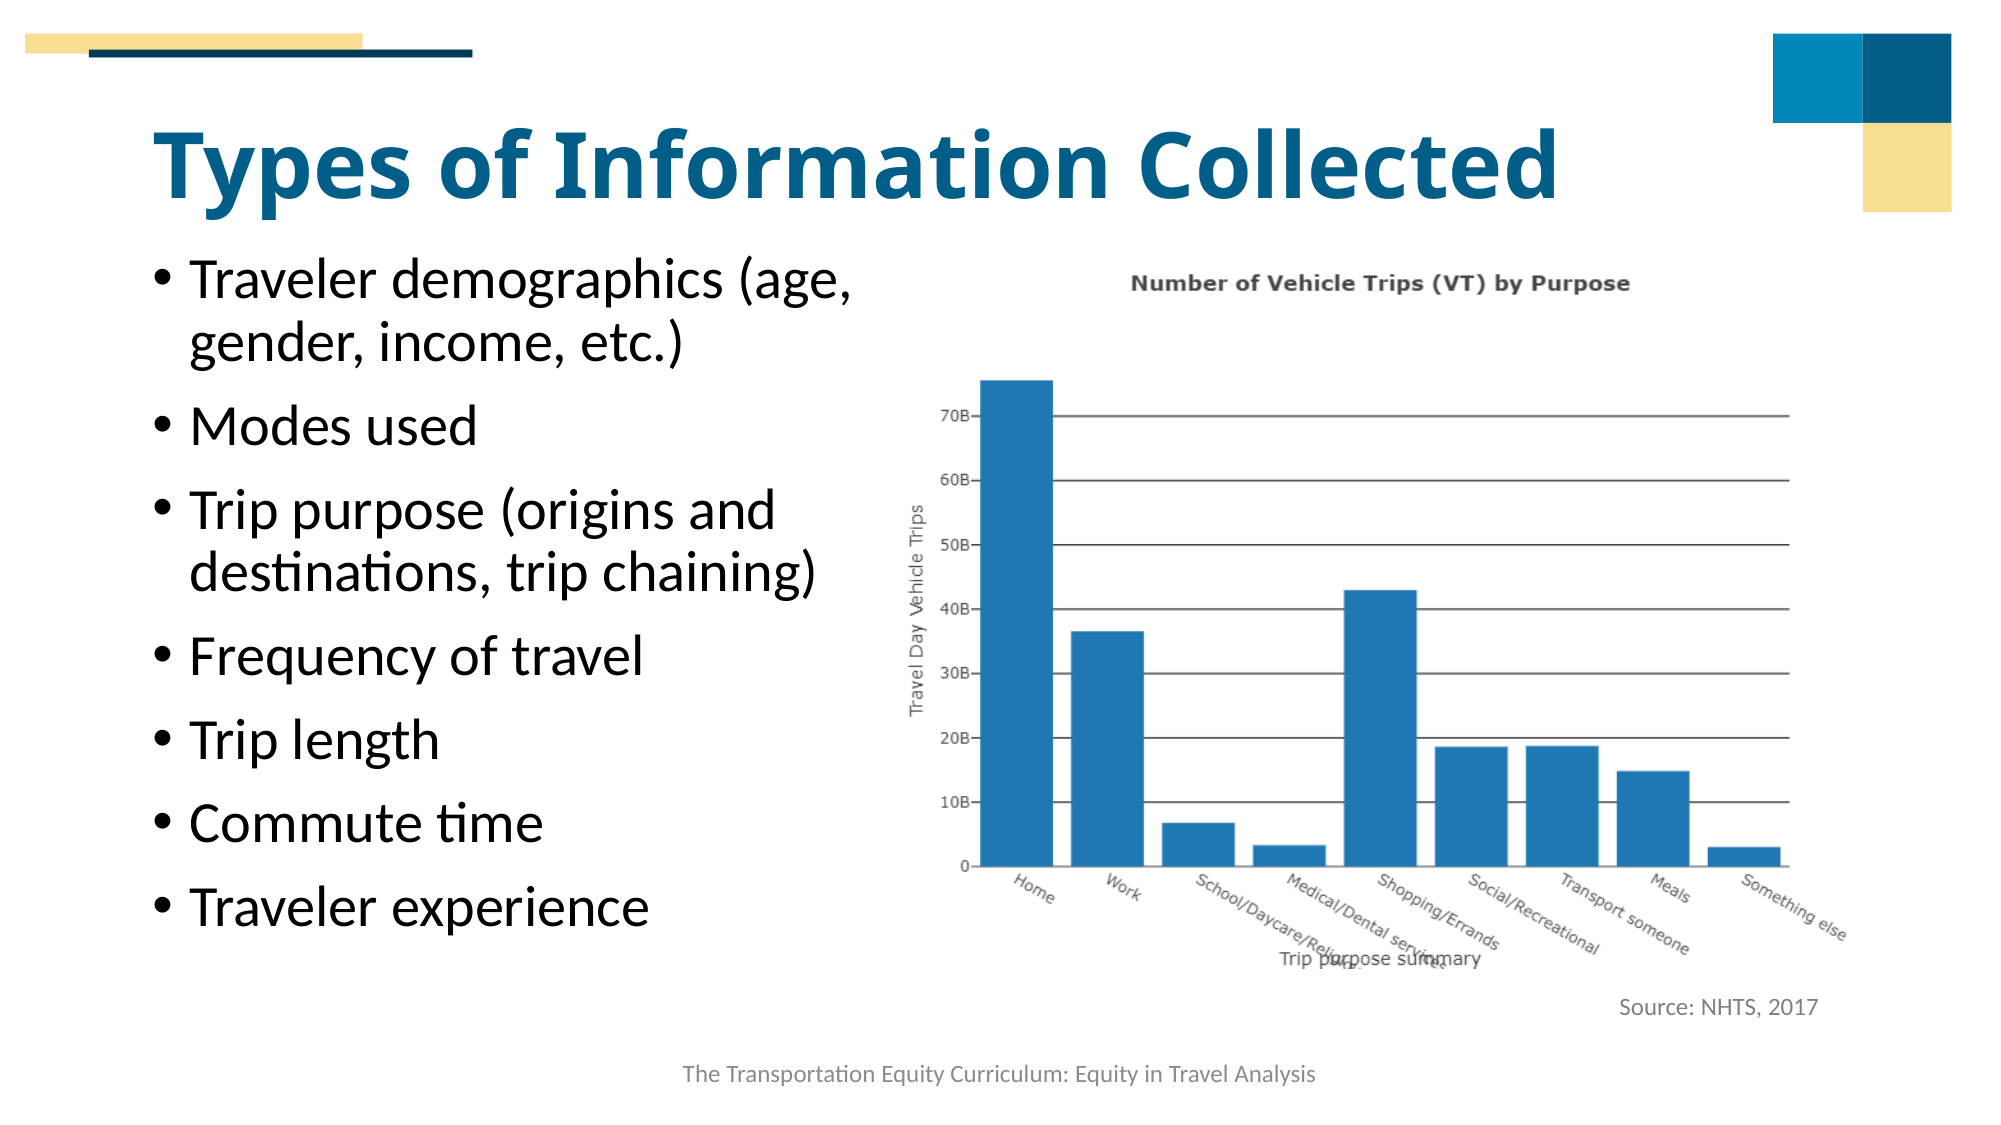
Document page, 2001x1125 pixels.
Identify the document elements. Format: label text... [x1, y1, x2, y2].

list Traveler demographics (age, gender, income, etc.) Modes used Trip purpose (origins and destinations, trip chaining) Frequency of travel Trip length Commute time Traveler experience [137, 241, 869, 955]
footer The Transportation Equity Curriculum: Equity in Travel Analysis [662, 1042, 1338, 1103]
title Types of Information Collected [137, 59, 1863, 241]
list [869, 227, 1892, 969]
text_box Source: NHTS, 2017 [1604, 982, 1835, 1028]
